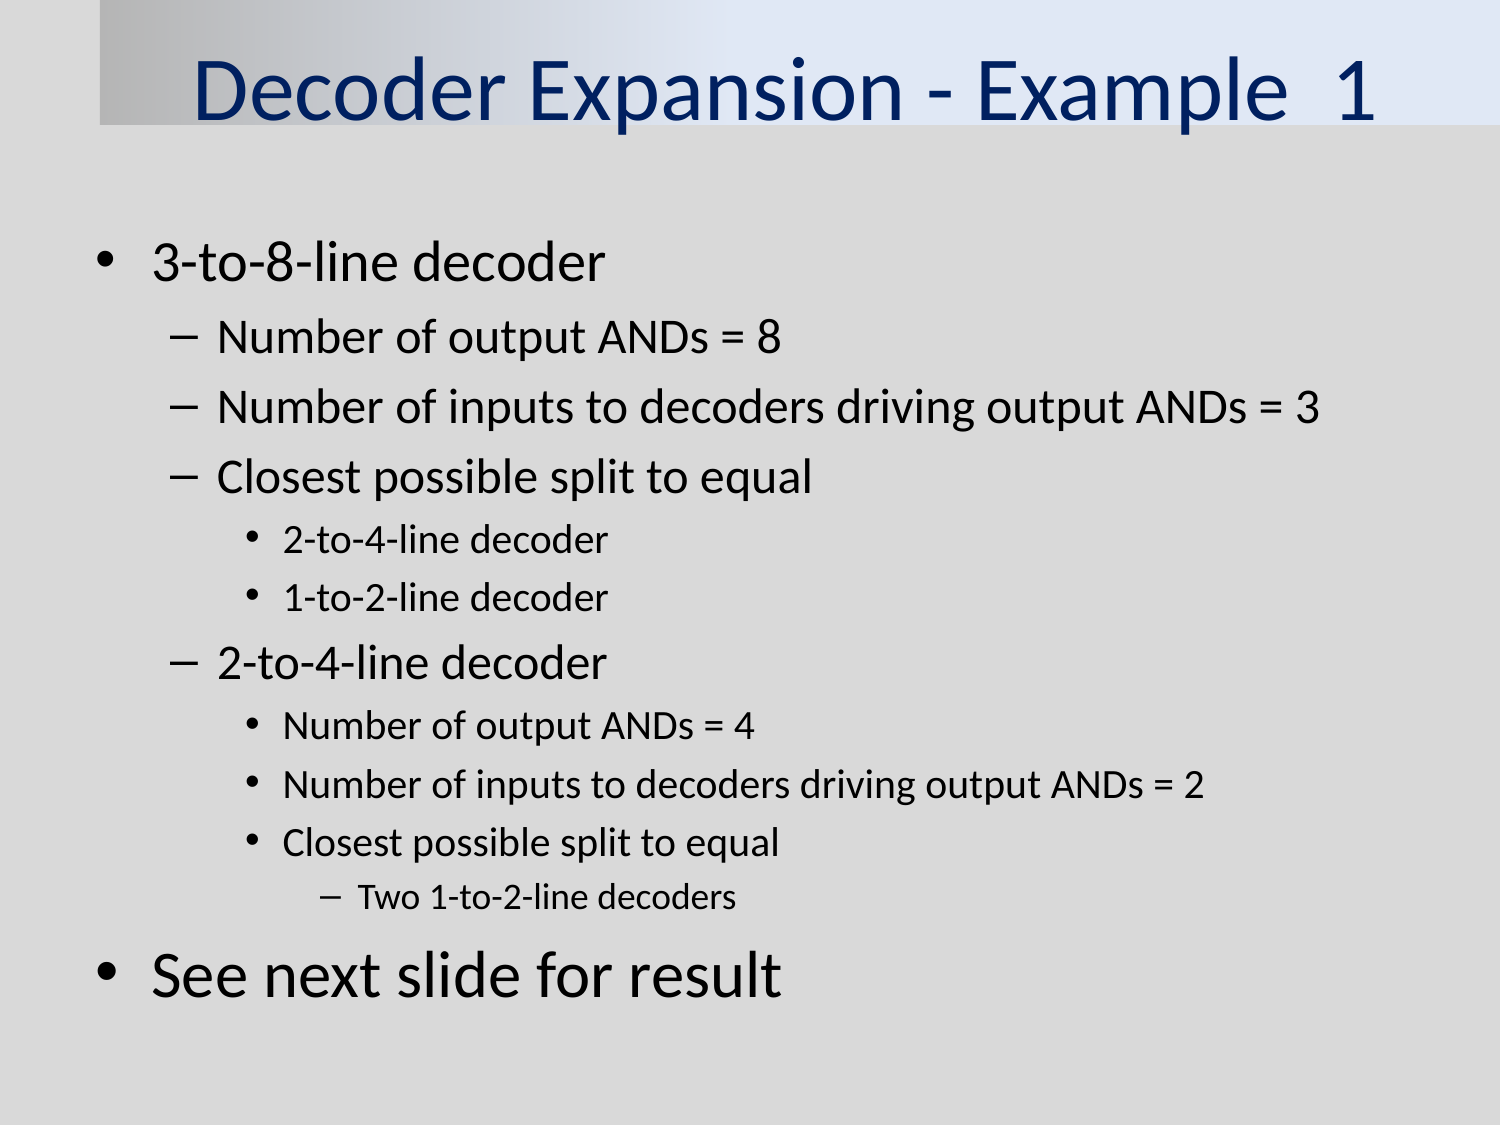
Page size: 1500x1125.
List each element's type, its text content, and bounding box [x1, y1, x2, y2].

list 3-to-8-line decoder Number of output ANDs = 8 Number of inputs to decoders driving output ANDs = 3 Closest possible split to equal 2-to-4-line decoder 1-to-2-line decoder 2-to-4-line decoder Number of output ANDs = 4 Number of inputs to decoders driving output ANDs = 2 Closest possible split to equal Two 1-to-2-line decoders See next slide for result [79, 215, 1434, 1041]
title Decoder Expansion - Example 1 [110, 0, 1462, 168]
